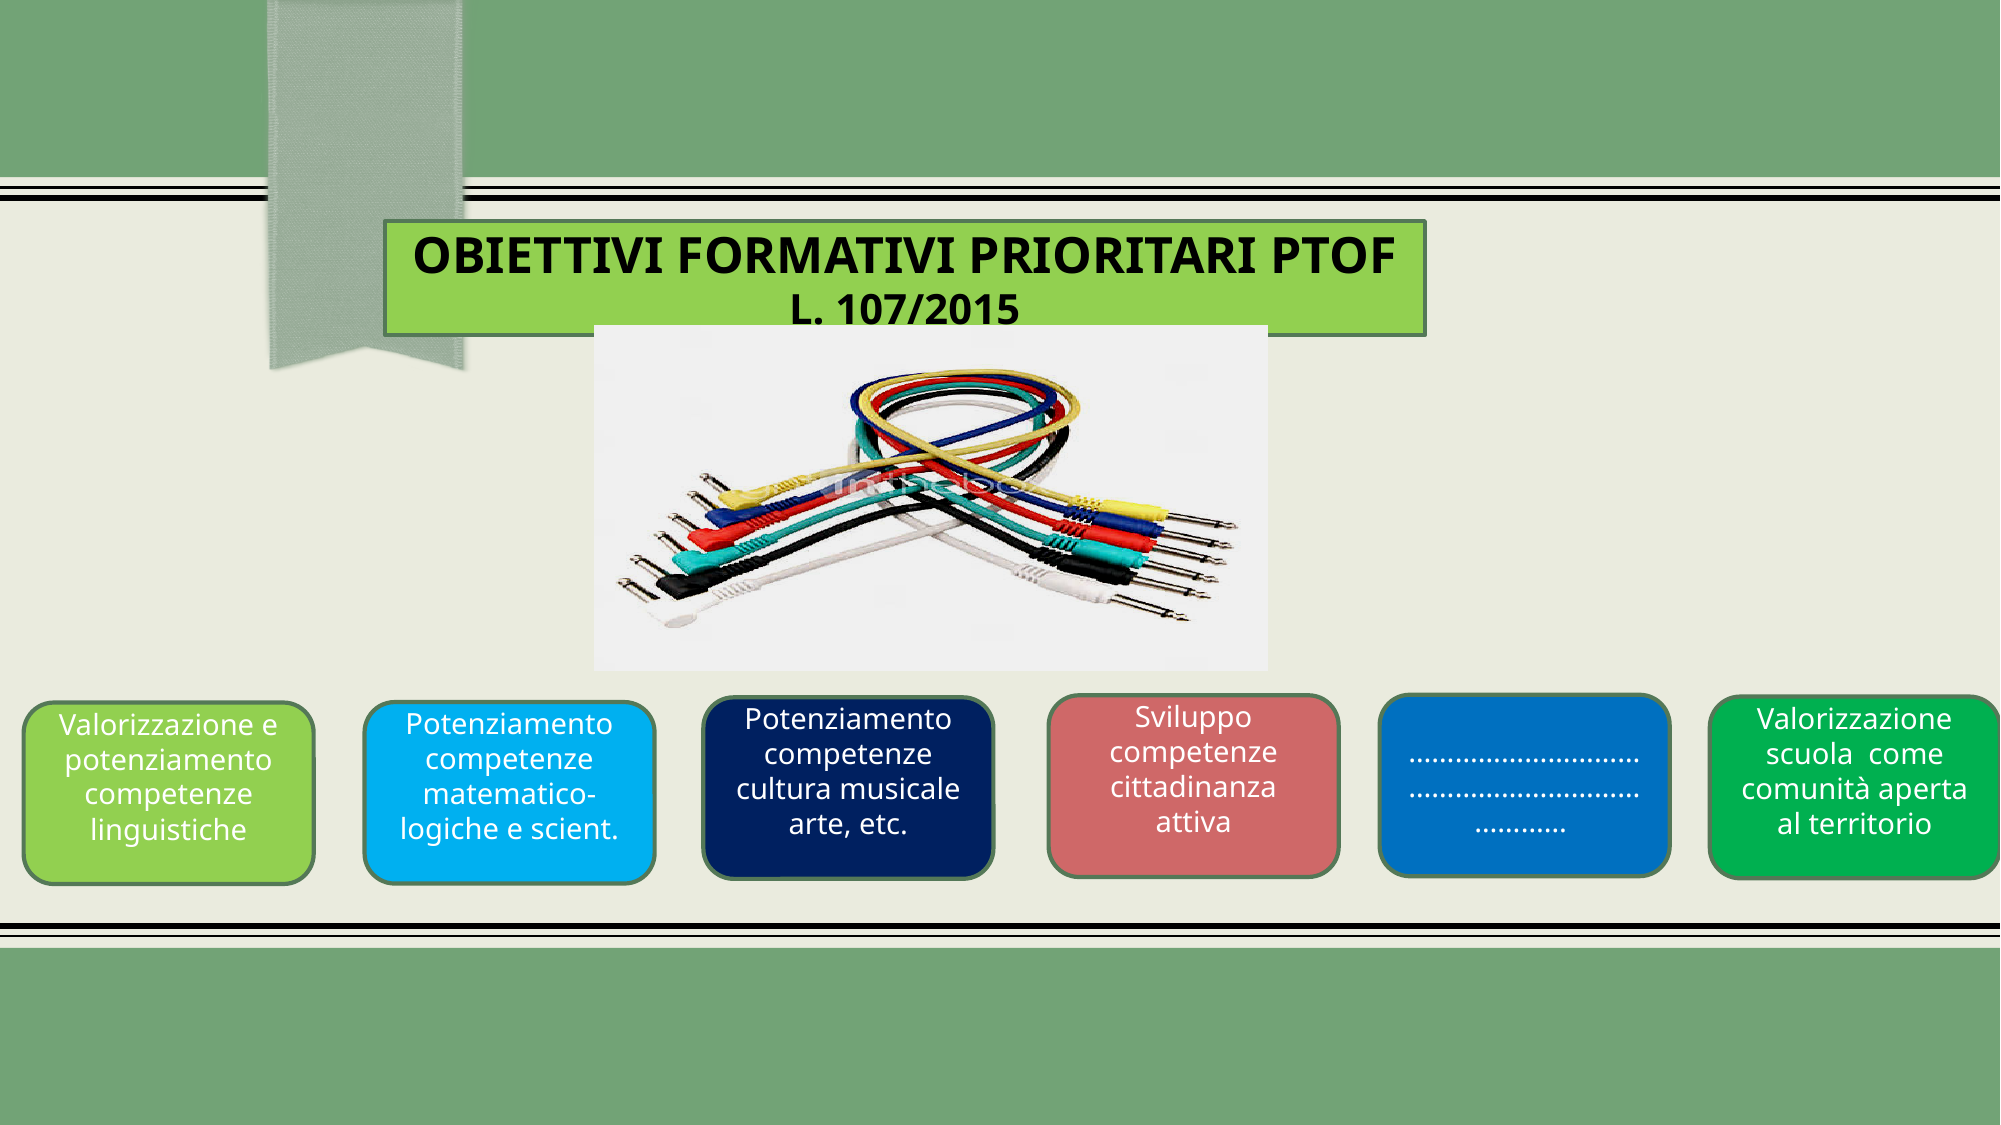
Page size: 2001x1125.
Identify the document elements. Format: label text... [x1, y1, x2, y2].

text_box Potenziamento competenze matematico-logiche e scient. [362, 699, 657, 886]
text_box Valorizzazione e potenziamento competenze linguistiche [21, 700, 316, 887]
picture [593, 325, 1268, 672]
text_box OBIETTIVI FORMATIVI PRIORITARI PTOF L. 107/2015 c. 7 [383, 219, 1427, 337]
text_box Valorizzazione scuola come comunità aperta al territorio [1707, 694, 2000, 881]
text_box Sviluppo competenze cittadinanza attiva [1046, 693, 1341, 880]
text_box Potenziamento competenze cultura musicale arte, etc. [701, 695, 996, 881]
text_box ……………………………………………………………… [1377, 692, 1672, 879]
